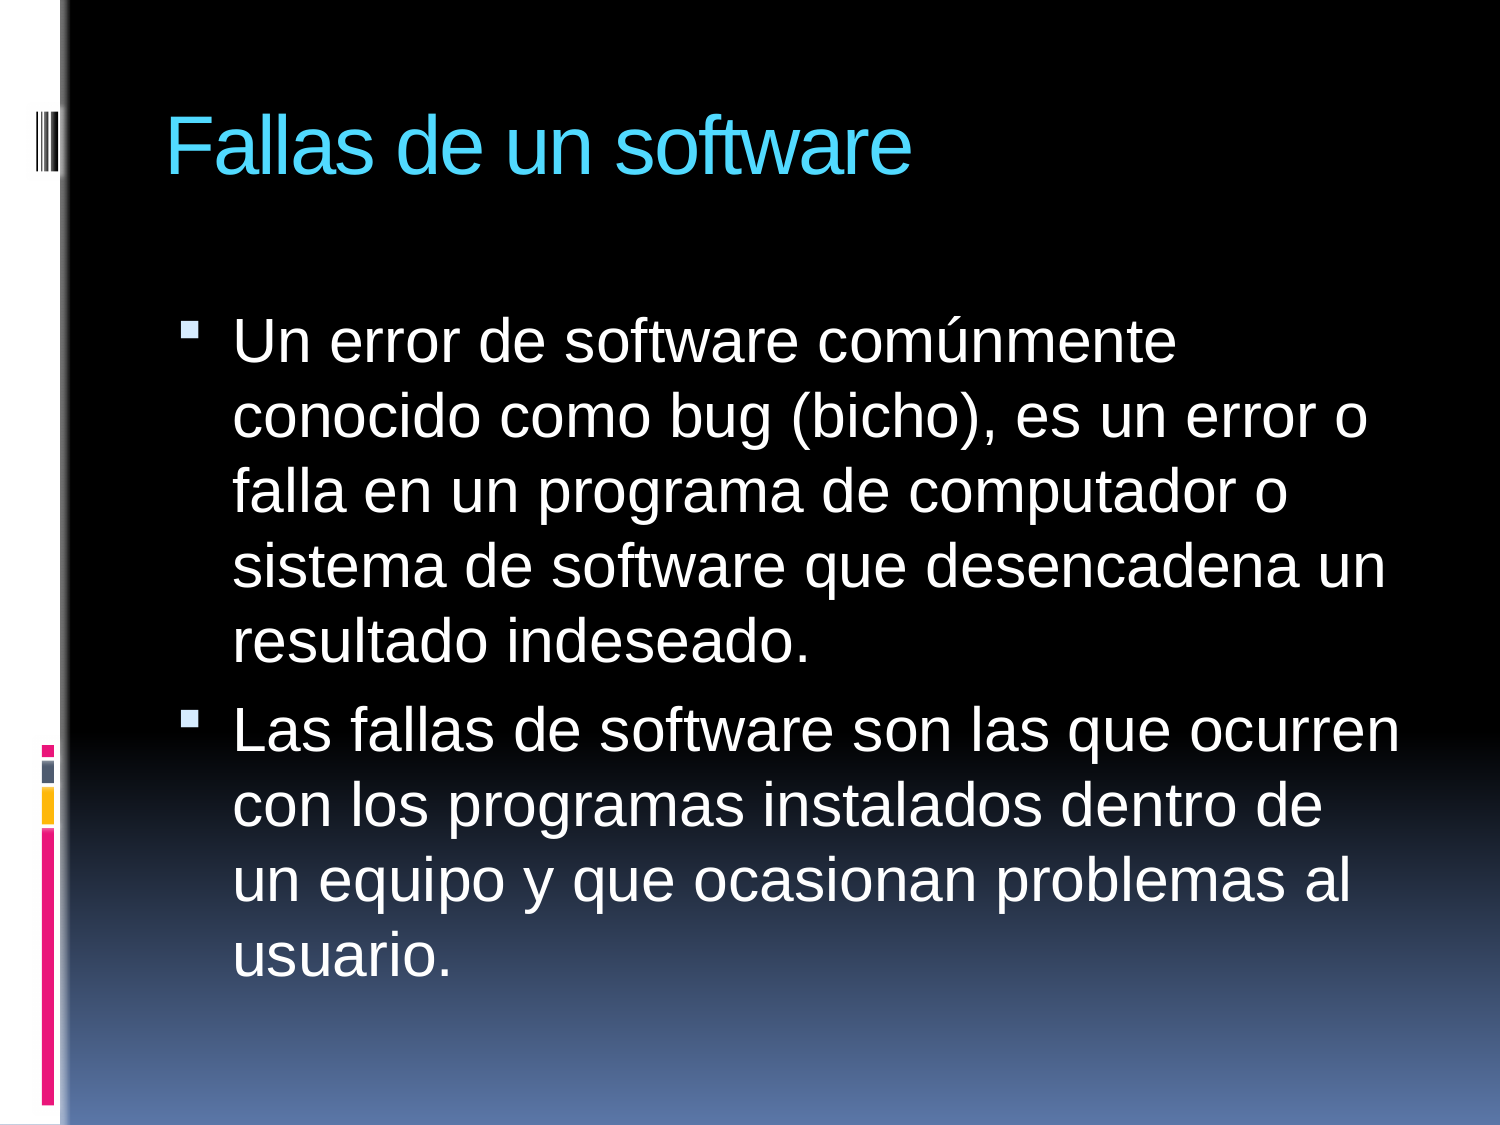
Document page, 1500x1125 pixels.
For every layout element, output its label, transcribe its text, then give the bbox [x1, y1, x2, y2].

title Fallas de un software [150, 83, 1425, 234]
list Un error de software comúnmente conocido como bug (bicho), es un error o falla en un programa de computador o sistema de software que desencadena un resultado indeseado. Las fallas de software son las que ocurren con los programas instalados dentro de un equipo y que ocasionan problemas al usuario. [150, 292, 1425, 1043]
